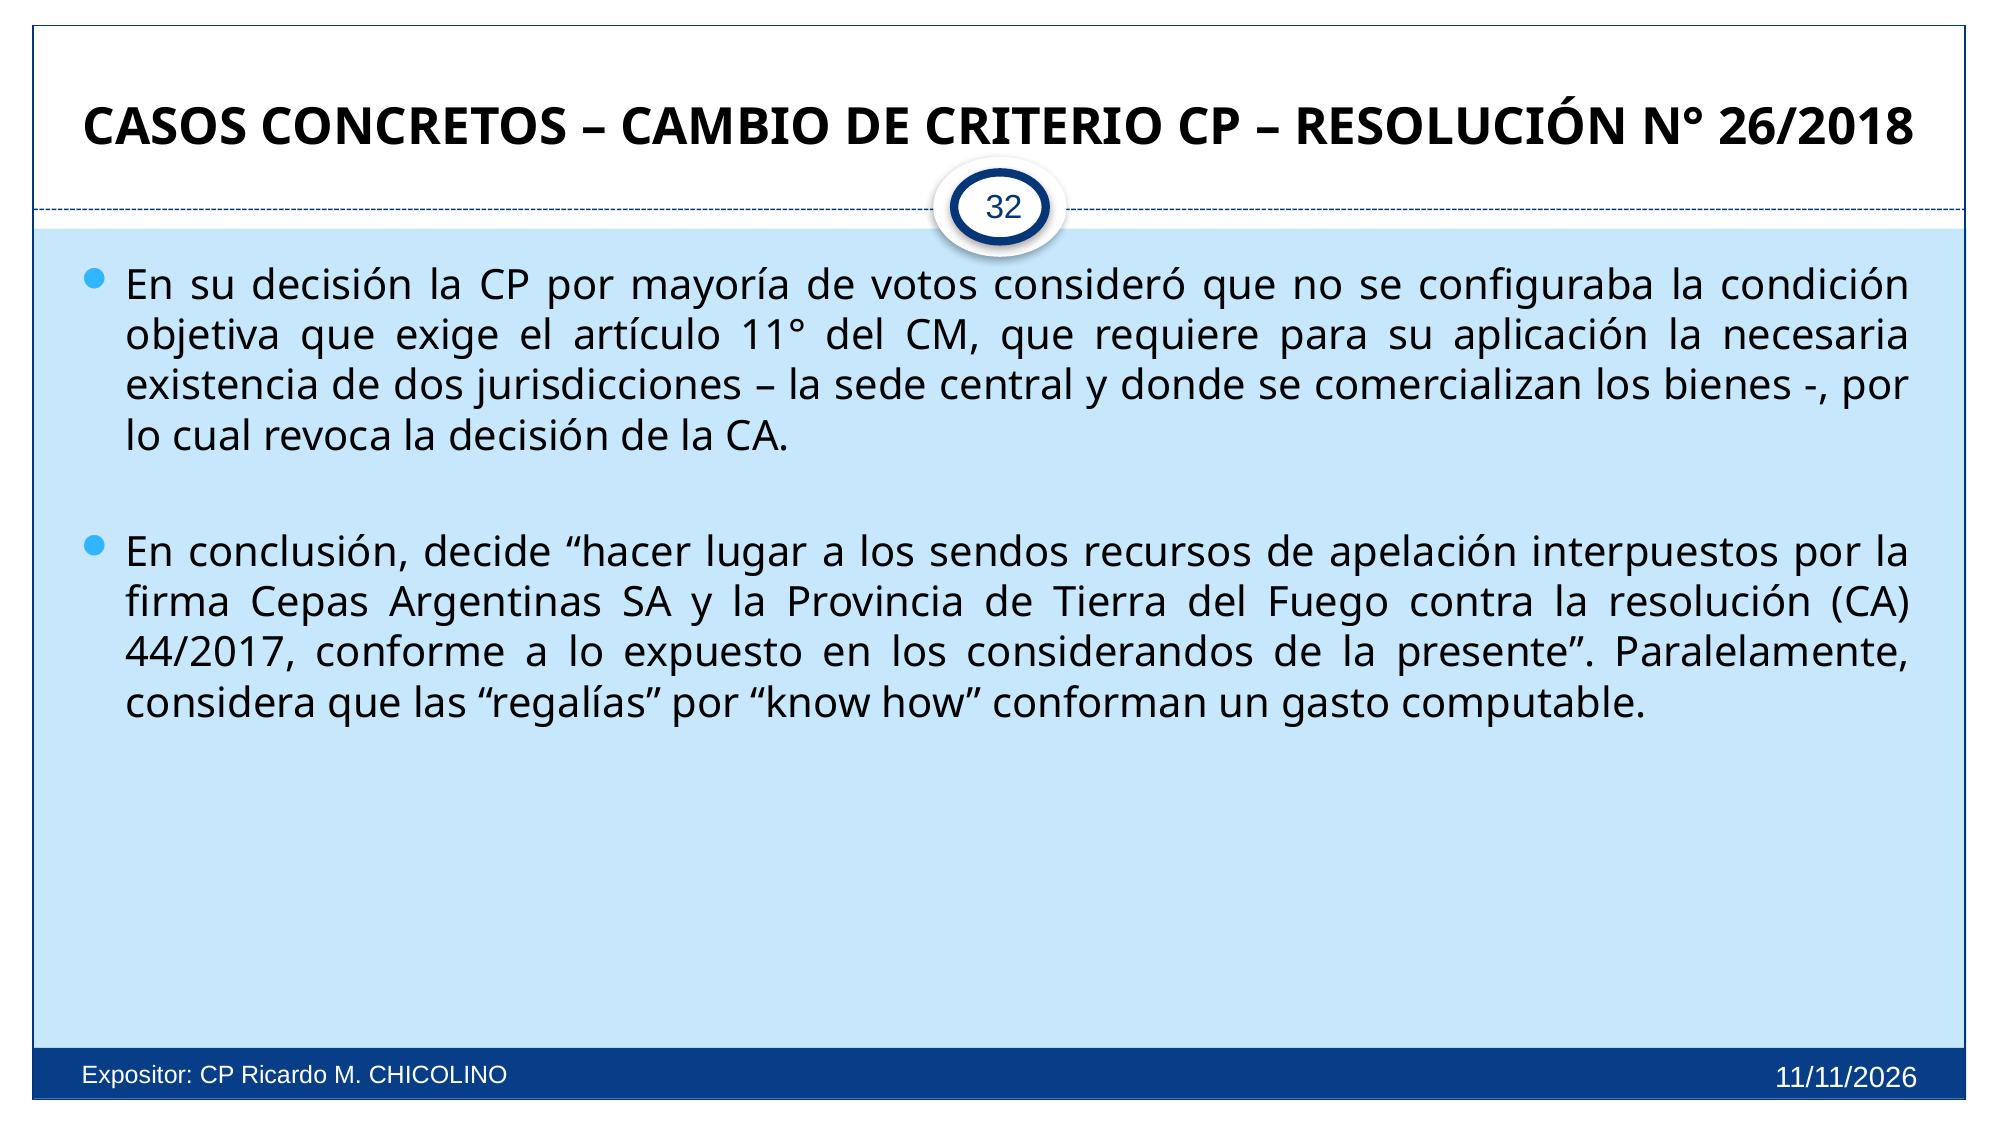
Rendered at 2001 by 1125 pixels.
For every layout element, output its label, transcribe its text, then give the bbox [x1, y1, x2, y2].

footer Expositor: CP Ricardo M. CHICOLINO [66, 1051, 850, 1112]
slide_number 32 [954, 168, 1055, 241]
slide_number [1266, 1050, 1933, 1111]
list En su decisión la CP por mayoría de votos consideró que no se configuraba la condición objetiva que exige el artículo 11° del CM, que requiere para su aplicación la necesaria existencia de dos jurisdicciones – la sede central y donde se comercializan los bienes -, por lo cual revoca la decisión de la CA. En conclusión, decide “hacer lugar a los sendos recursos de apelación interpuestos por la firma Cepas Argentinas SA y la Provincia de Tierra del Fuego contra la resolución (CA) 44/2017, conforme a lo expuesto en los considerandos de la presente”. Paralelamente, considera que las “regalías” por “know how” conforman un gasto computable. [66, 250, 1926, 1001]
title CASOS CONCRETOS – CAMBIO DE CRITERIO CP – RESOLUCIÓN N° 26/2018 [65, 37, 1933, 162]
